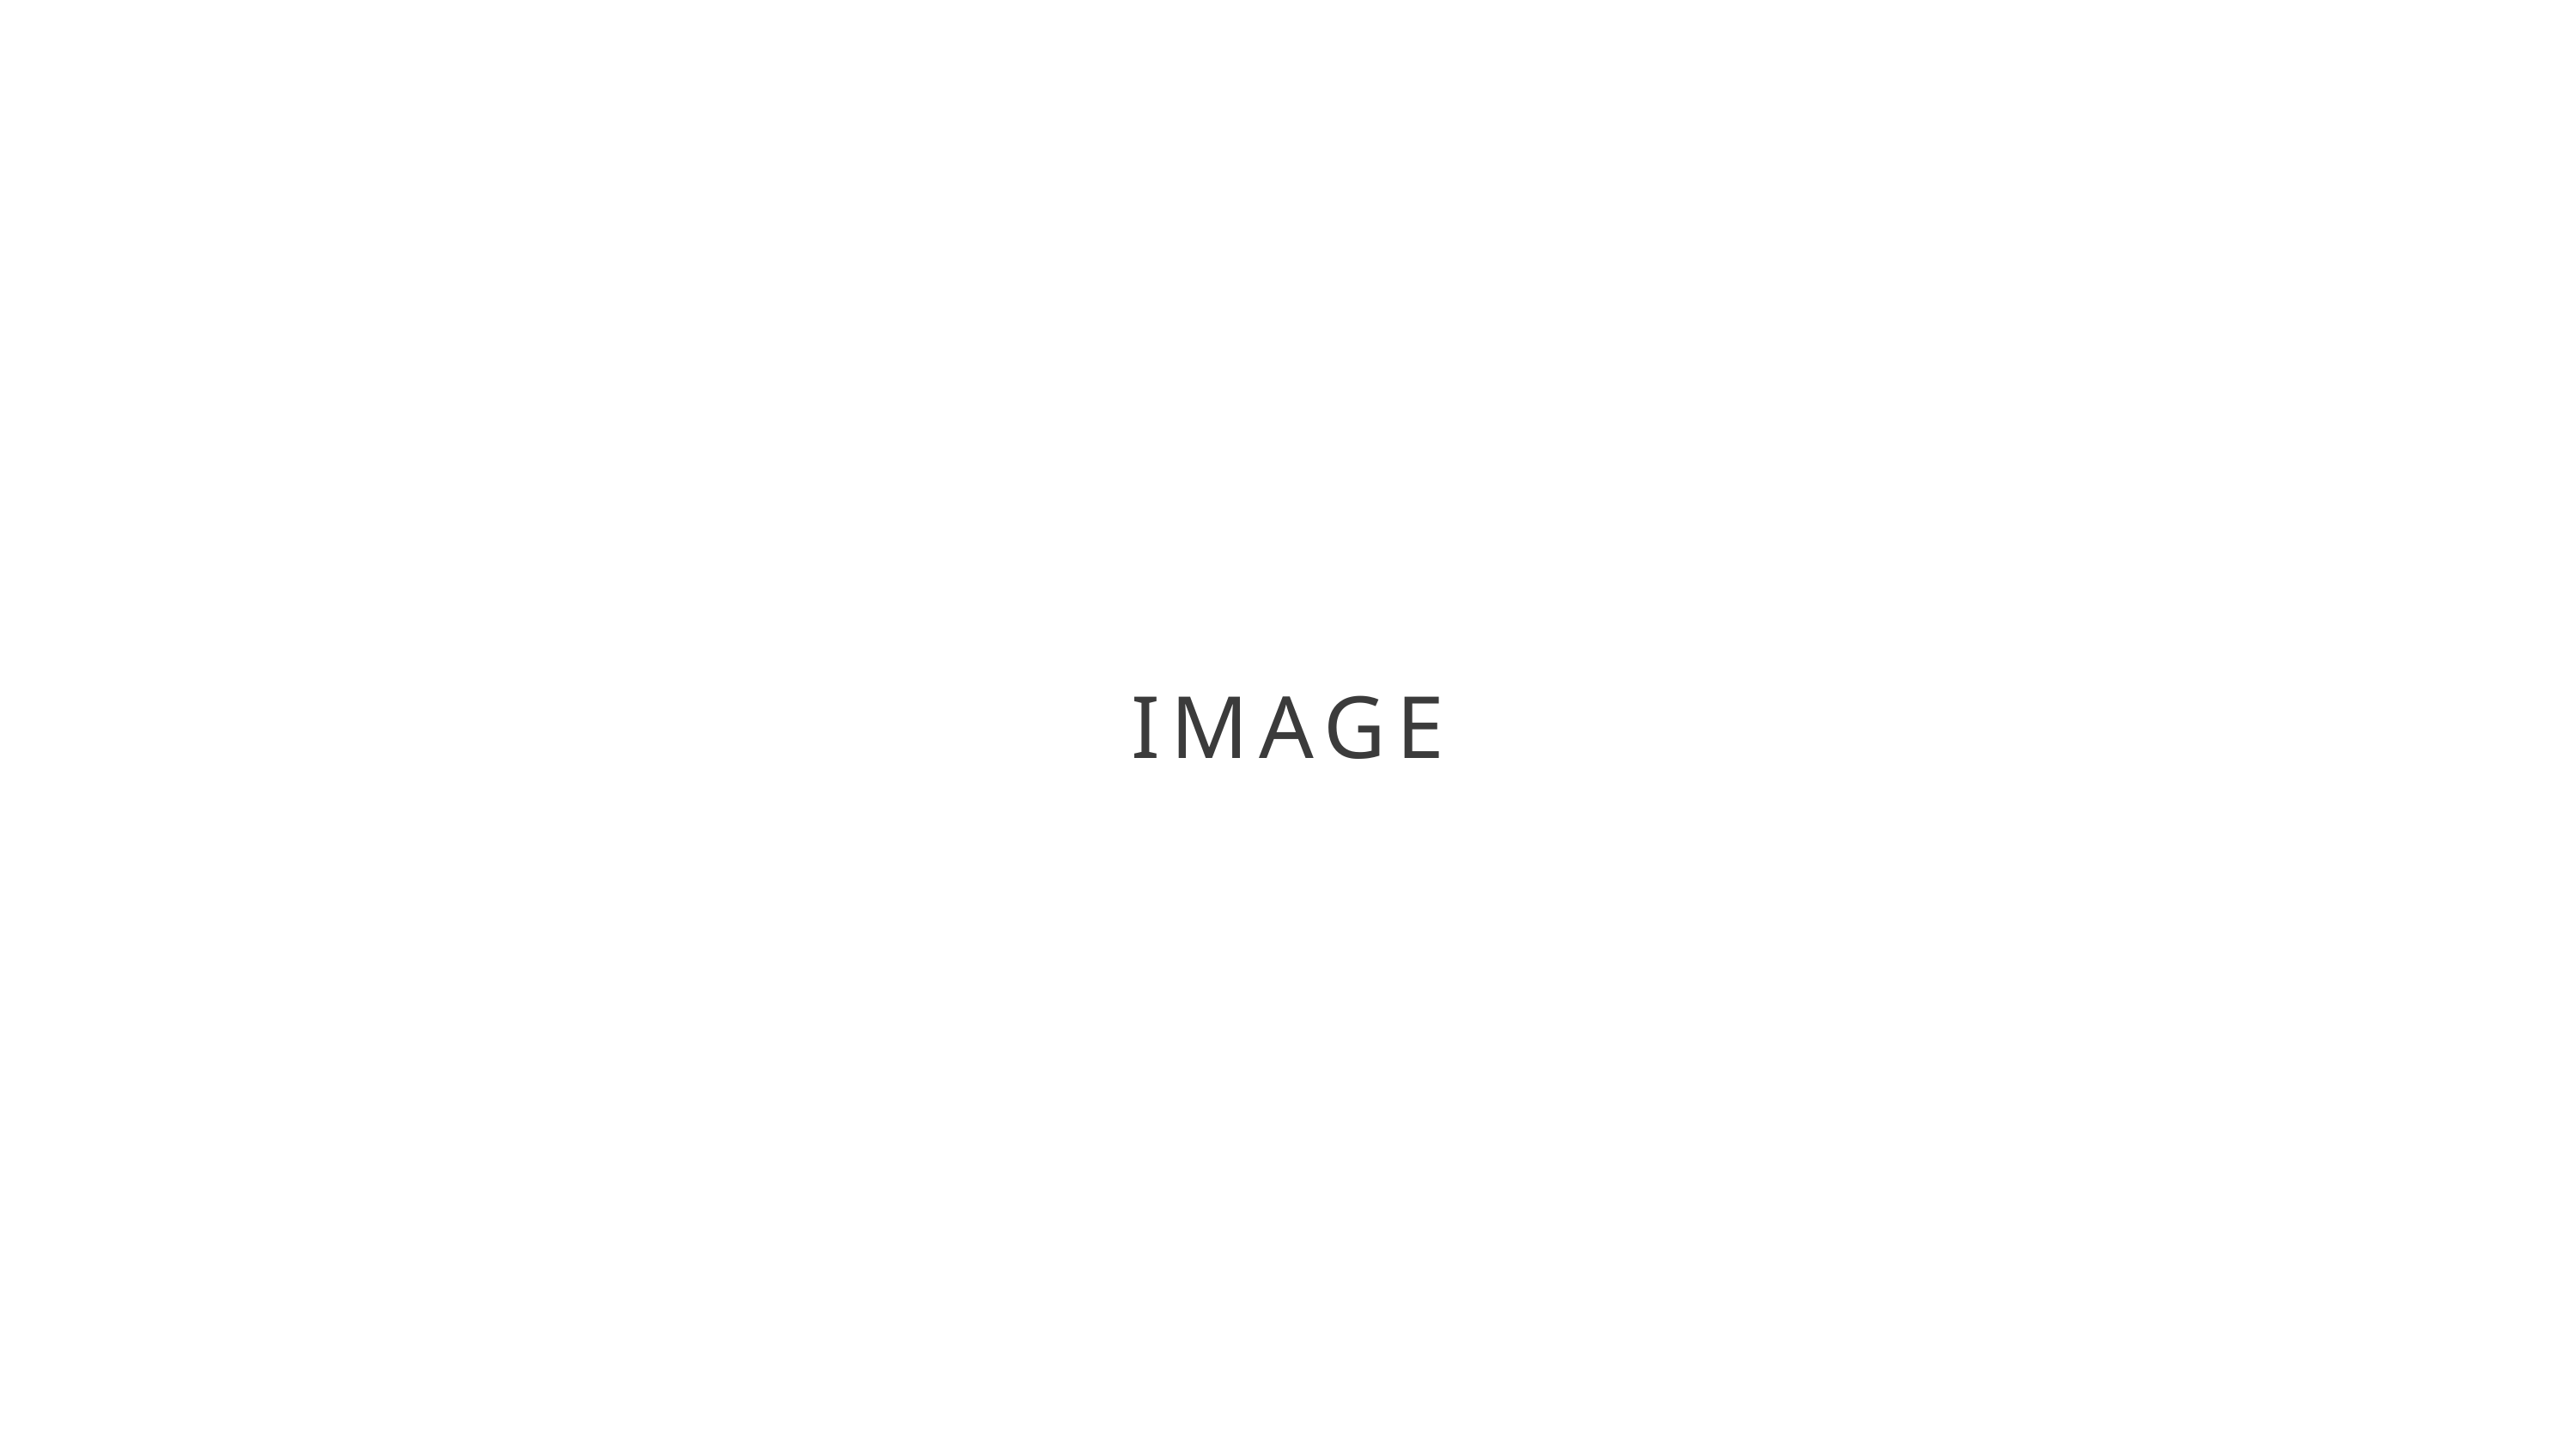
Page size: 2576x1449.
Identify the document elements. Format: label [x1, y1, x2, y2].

title [129, 647, 2447, 801]
